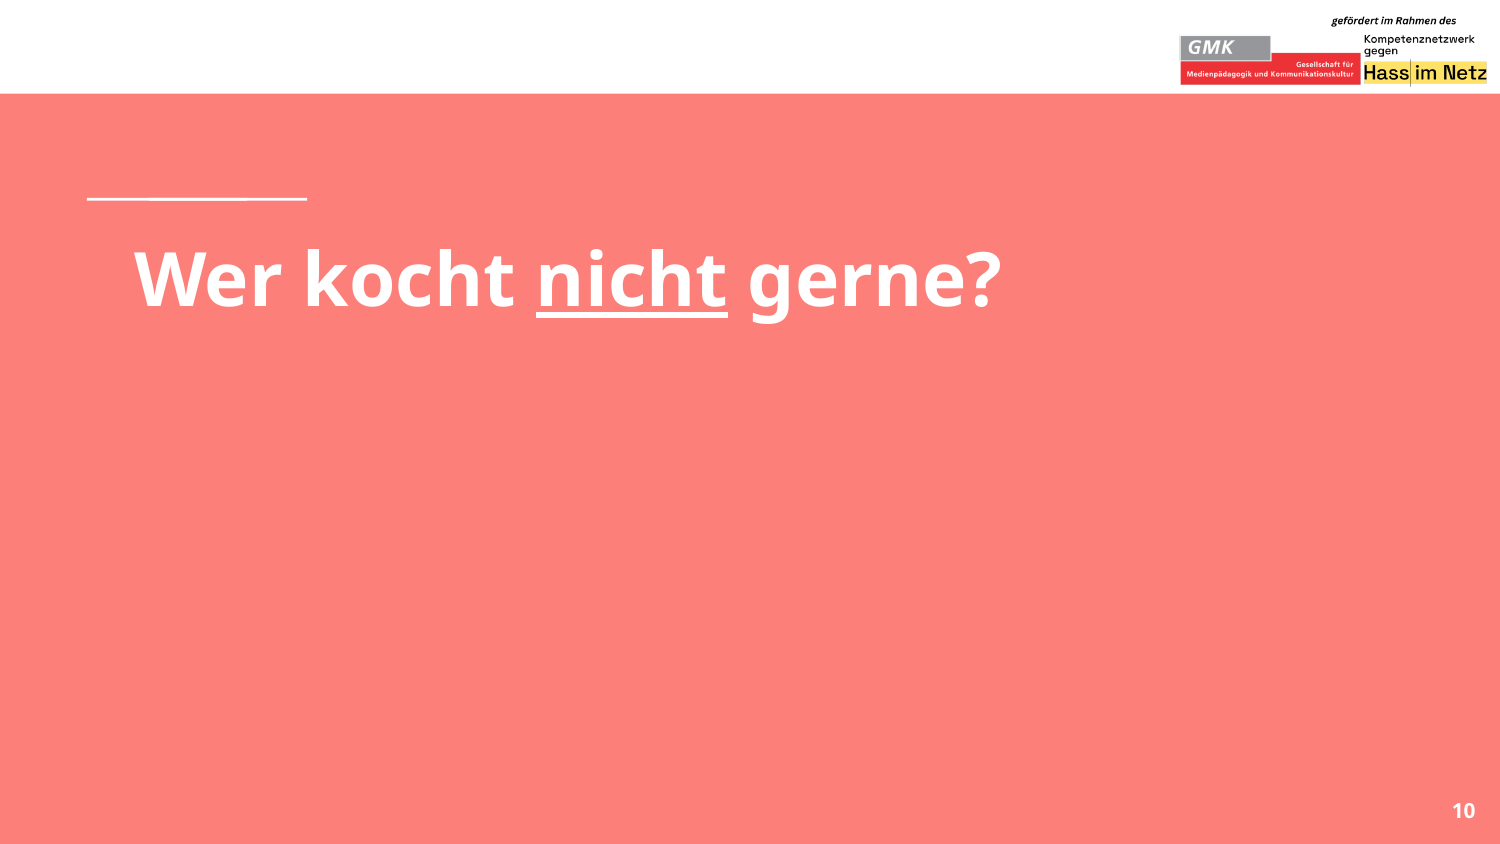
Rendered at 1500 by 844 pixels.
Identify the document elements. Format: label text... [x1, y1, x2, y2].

picture [1177, 0, 1491, 94]
slide_number 10 [1400, 779, 1491, 844]
title Wer kocht nicht gerne? [119, 216, 1381, 466]
